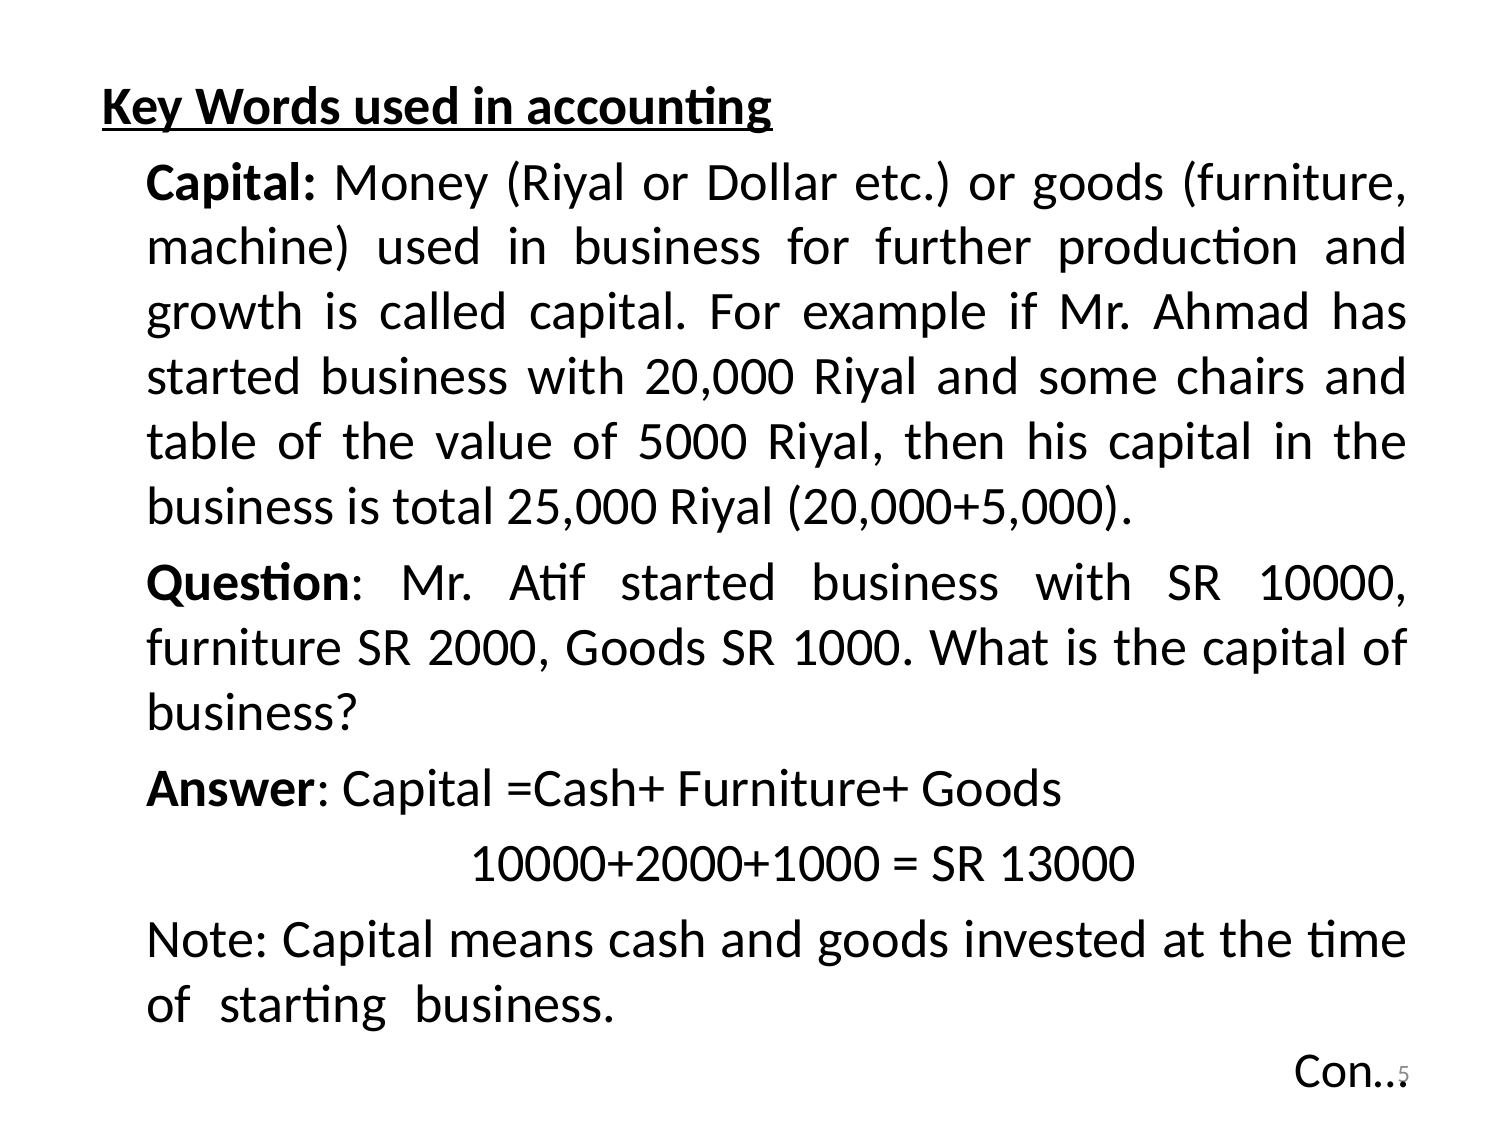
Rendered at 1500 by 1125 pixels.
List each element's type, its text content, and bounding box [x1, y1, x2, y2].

slide_number 5 [1074, 1042, 1425, 1103]
list Key Words used in accounting Capital: Money (Riyal or Dollar etc.) or goods (furniture, machine) used in business for further production and growth is called capital. For example if Mr. Ahmad has started business with 20,000 Riyal and some chairs and table of the value of 5000 Riyal, then his capital in the business is total 25,000 Riyal (20,000+5,000). Question: Mr. Atif started business with SR 10000, furniture SR 2000, Goods SR 1000. What is the capital of business? Answer: Capital =Cash+ Furniture+ Goods 10000+2000+1000 = SR 13000 Note: Capital means cash and goods invested at the time of starting business. Con… [75, 62, 1425, 1038]
